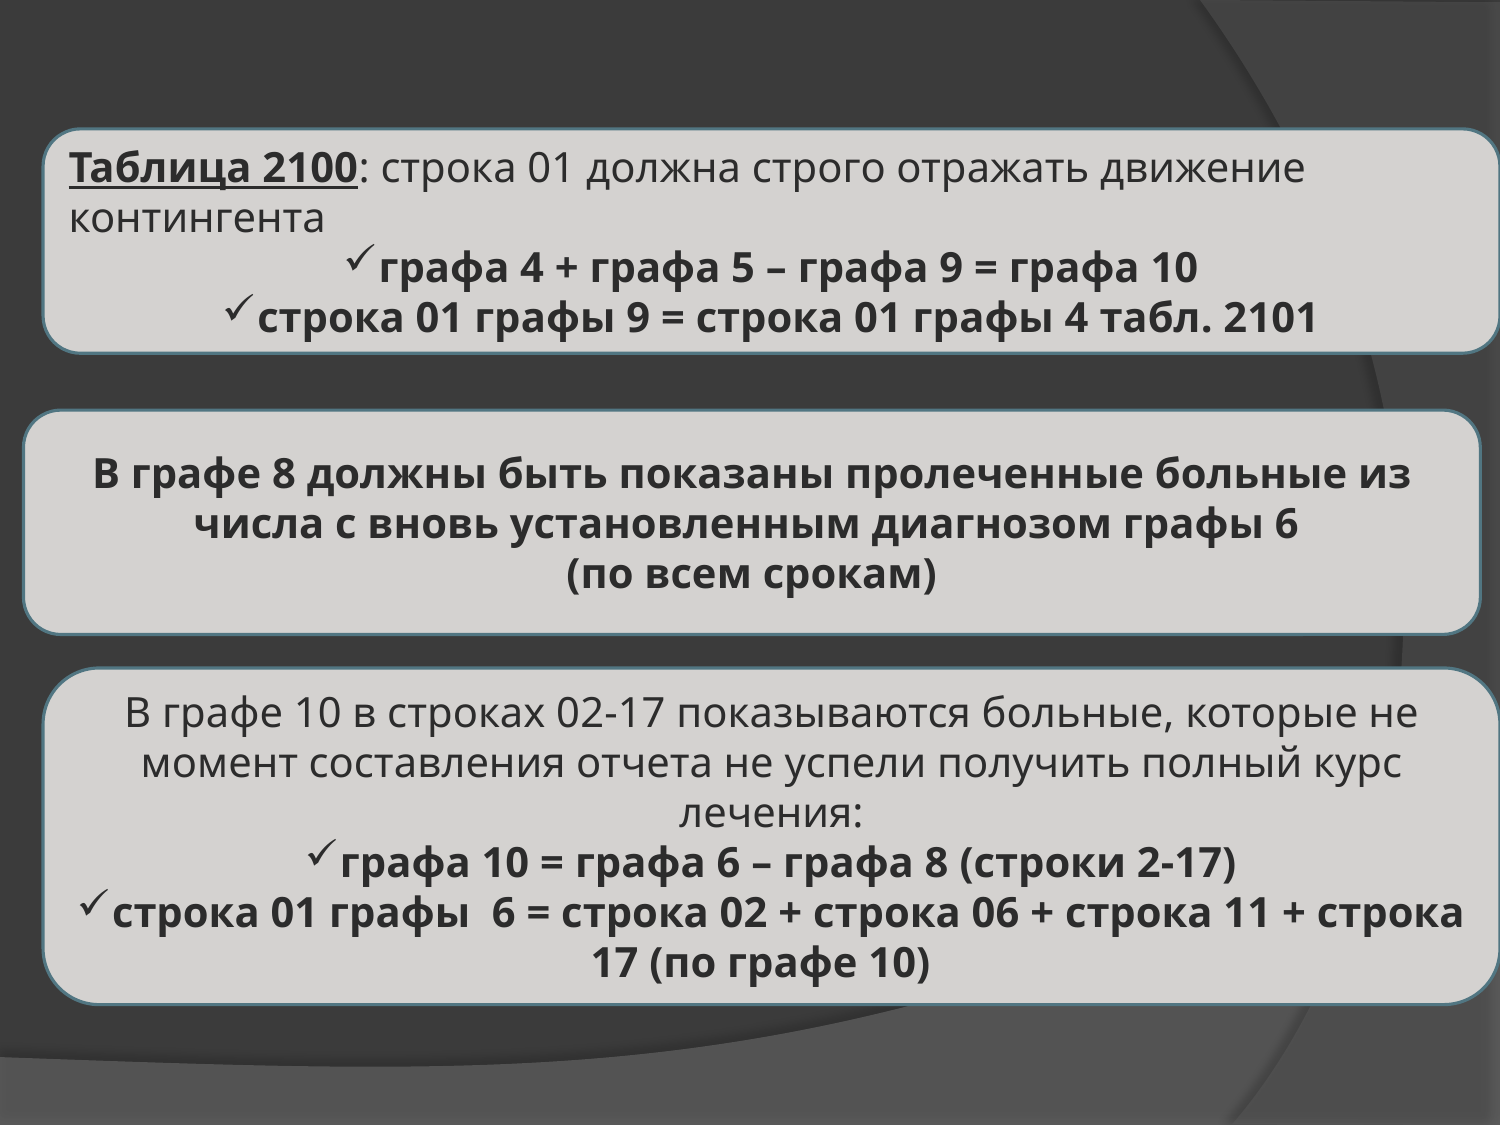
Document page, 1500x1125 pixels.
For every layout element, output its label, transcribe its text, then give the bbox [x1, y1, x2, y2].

text_box В графе 8 должны быть показаны пролеченные больные из числа с вновь установленным диагнозом графы 6 (по всем срокам) [21, 408, 1482, 637]
text_box Таблица 2100: строка 01 должна строго отражать движение контингента графа 4 + графа 5 – графа 9 = графа 10 строка 01 графы 9 = строка 01 графы 4 табл. 2101 [41, 127, 1500, 355]
text_box В графе 10 в строках 02-17 показываются больные, которые не момент составления отчета не успели получить полный курс лечения: графа 10 = графа 6 – графа 8 (строки 2-17) строка 01 графы 6 = строка 02 + строка 06 + строка 11 + строка 17 (по графе 10) [41, 666, 1500, 1007]
